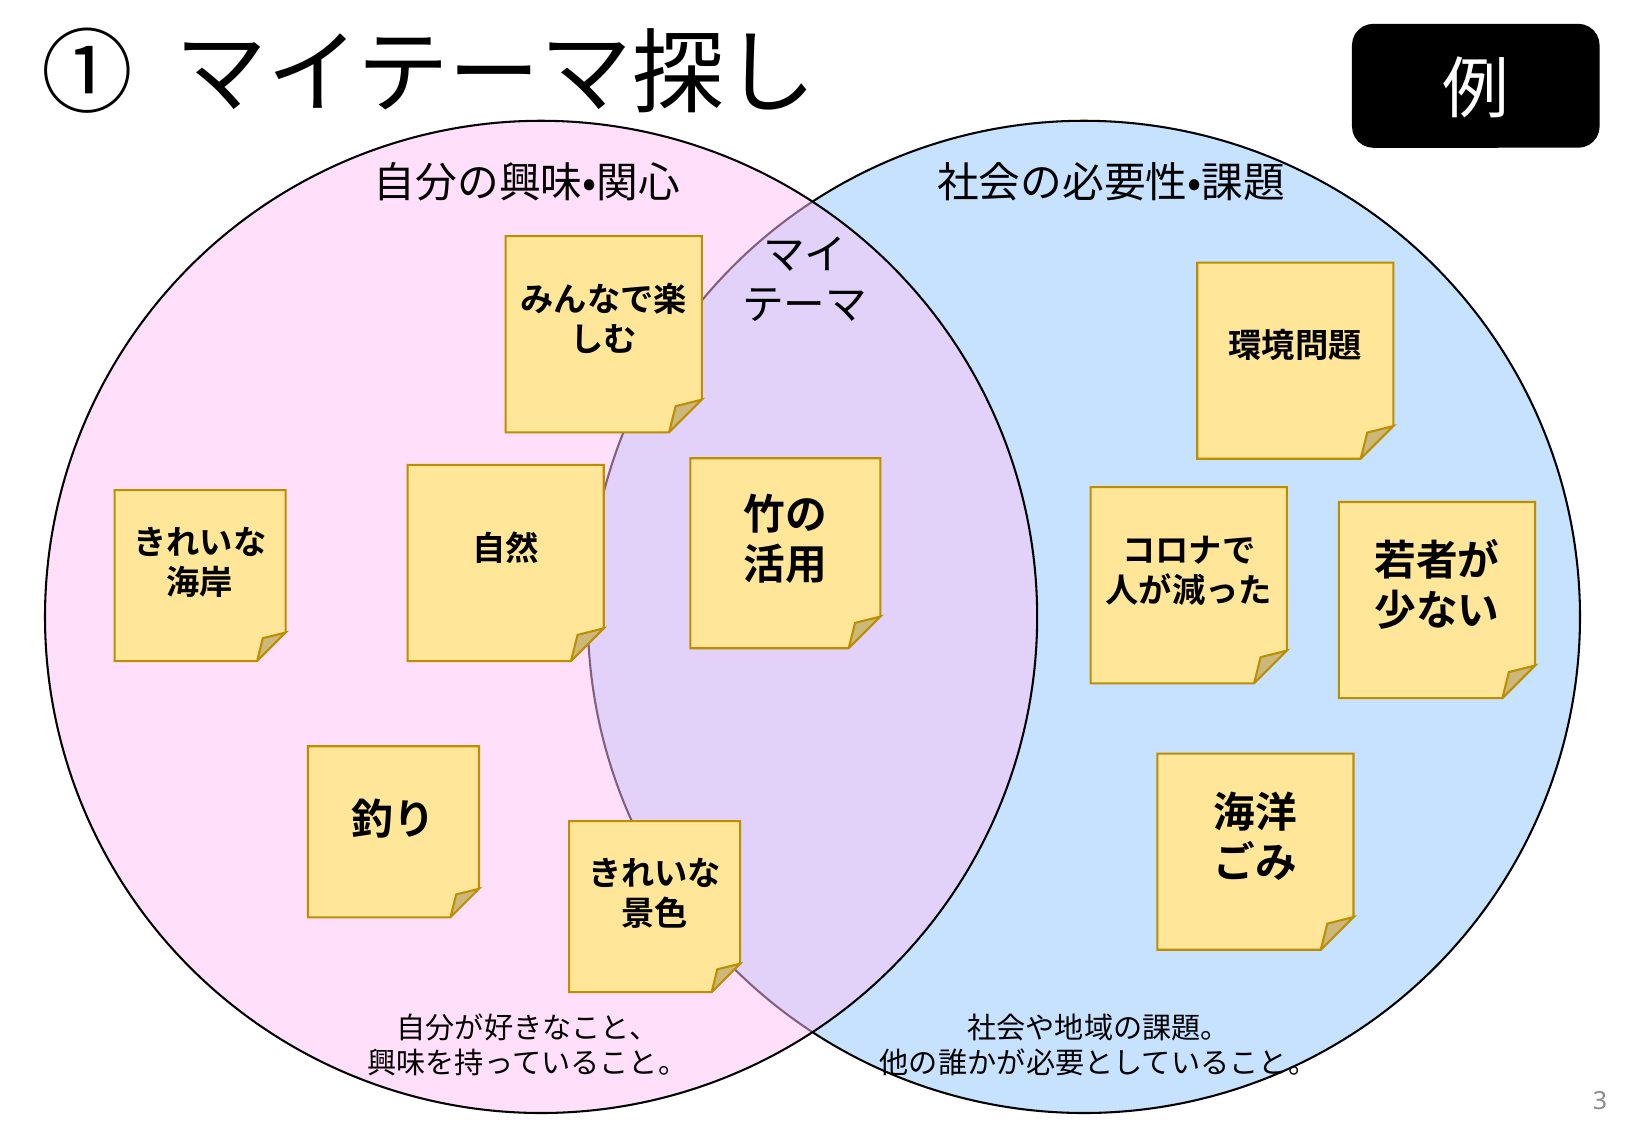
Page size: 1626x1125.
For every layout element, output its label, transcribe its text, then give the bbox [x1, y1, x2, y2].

text_box 社会や地域の課題。 他の誰かが必要としていること。 [856, 1002, 1341, 1088]
text_box [925, 1088, 1243, 1115]
text_box [918, 137, 1250, 148]
text_box 自分が好きなこと、 興味を持っていること。 [285, 1002, 770, 1088]
text_box [375, 137, 707, 148]
title ① マイテーマ探し [26, 15, 1599, 137]
text_box [813, 163, 1582, 1043]
text_box みんなで楽しむ [504, 235, 706, 434]
text_box 海洋 ごみ [1156, 752, 1357, 951]
text_box [43, 175, 1039, 1059]
text_box 自然 [406, 463, 608, 663]
text_box 竹の 活用 [689, 457, 884, 650]
text_box 社会の必要性・課題 [880, 148, 1343, 213]
text_box 環境問題 [1196, 261, 1397, 460]
text_box マイ テーマ [704, 220, 906, 336]
text_box 例 [1351, 23, 1600, 148]
slide_number 3 [1515, 1079, 1623, 1123]
text_box 若者が少ない [1337, 500, 1539, 700]
text_box [382, 1088, 700, 1115]
text_box きれいな 海岸 [113, 489, 290, 663]
text_box コロナで 人が減った [1089, 486, 1291, 685]
text_box [813, 1003, 856, 1059]
text_box 釣り [306, 745, 483, 919]
text_box きれいな景色 [568, 820, 744, 994]
text_box 自分の興味・関心 [284, 148, 770, 213]
